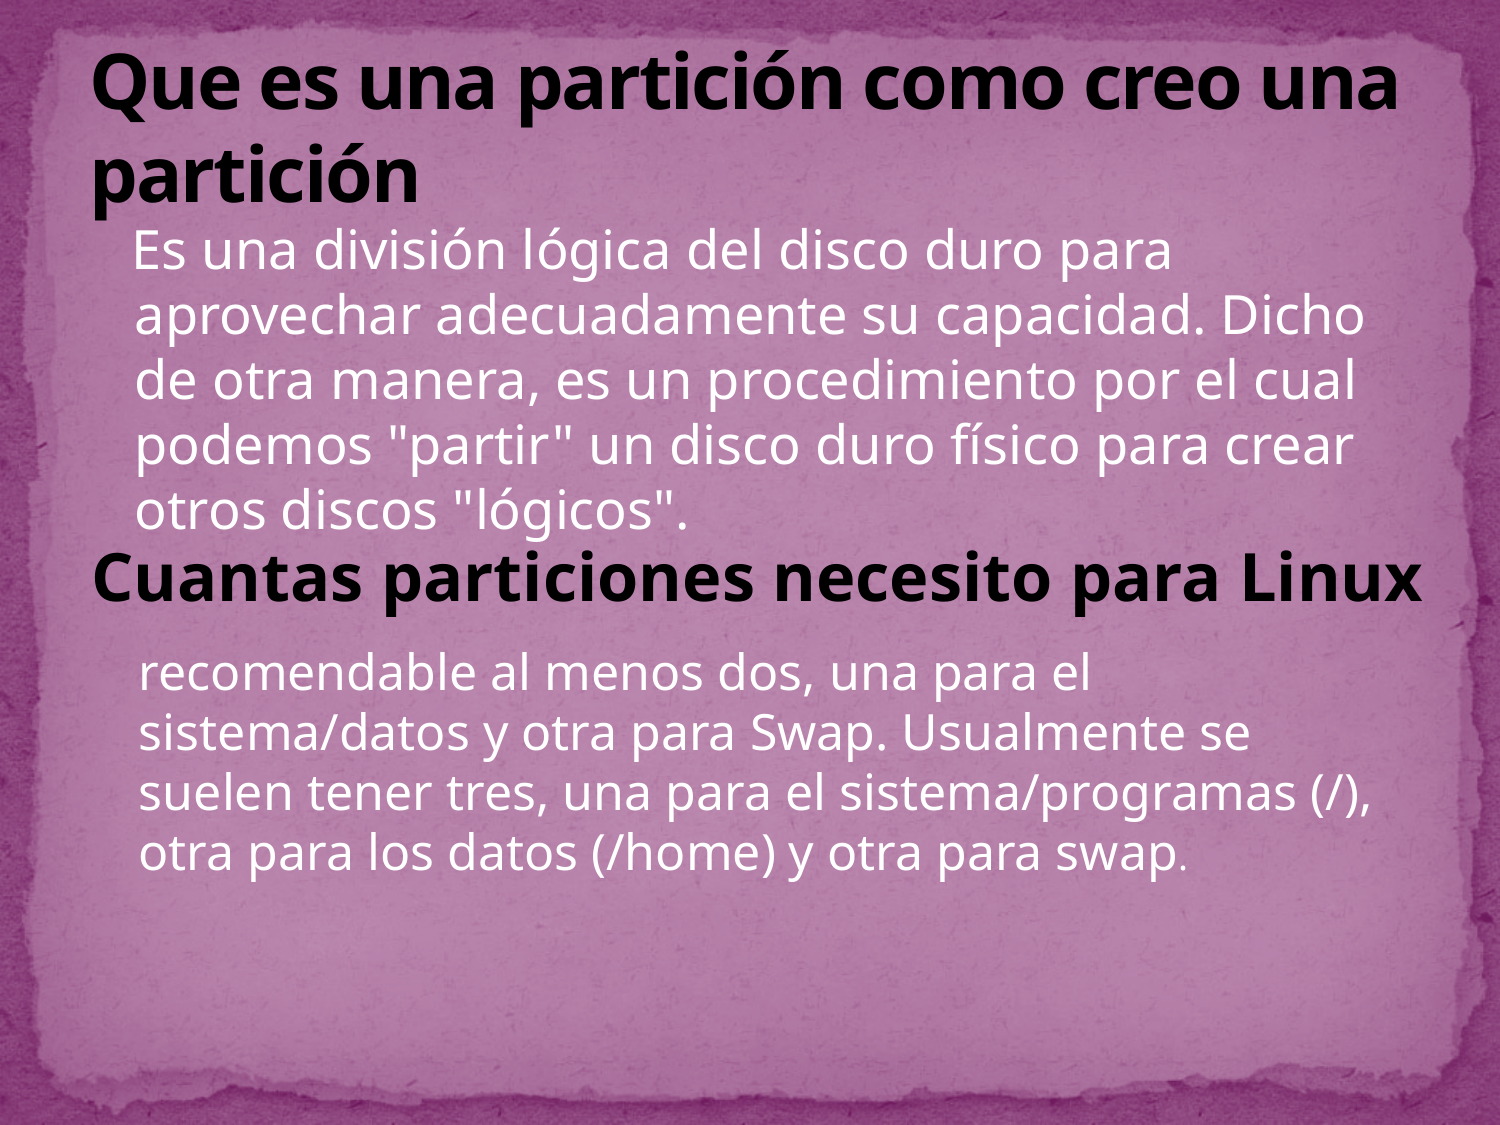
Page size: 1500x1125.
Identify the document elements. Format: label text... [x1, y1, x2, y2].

title Que es una partición como creo una partición [74, 24, 1425, 225]
text_box Cuantas particiones necesito para Linux [76, 527, 1471, 622]
text_box recomendable al menos dos, una para el sistema/datos y otra para Swap. Usualmente se suelen tener tres, una para el sistema/programas (/), otra para los datos (/home) y otra para swap. [123, 633, 1424, 889]
list Es una división lógica del disco duro para aprovechar adecuadamente su capacidad. Dicho de otra manera, es un procedimiento por el cual podemos "partir" un disco duro físico para crear otros discos "lógicos". [75, 225, 1425, 1000]
